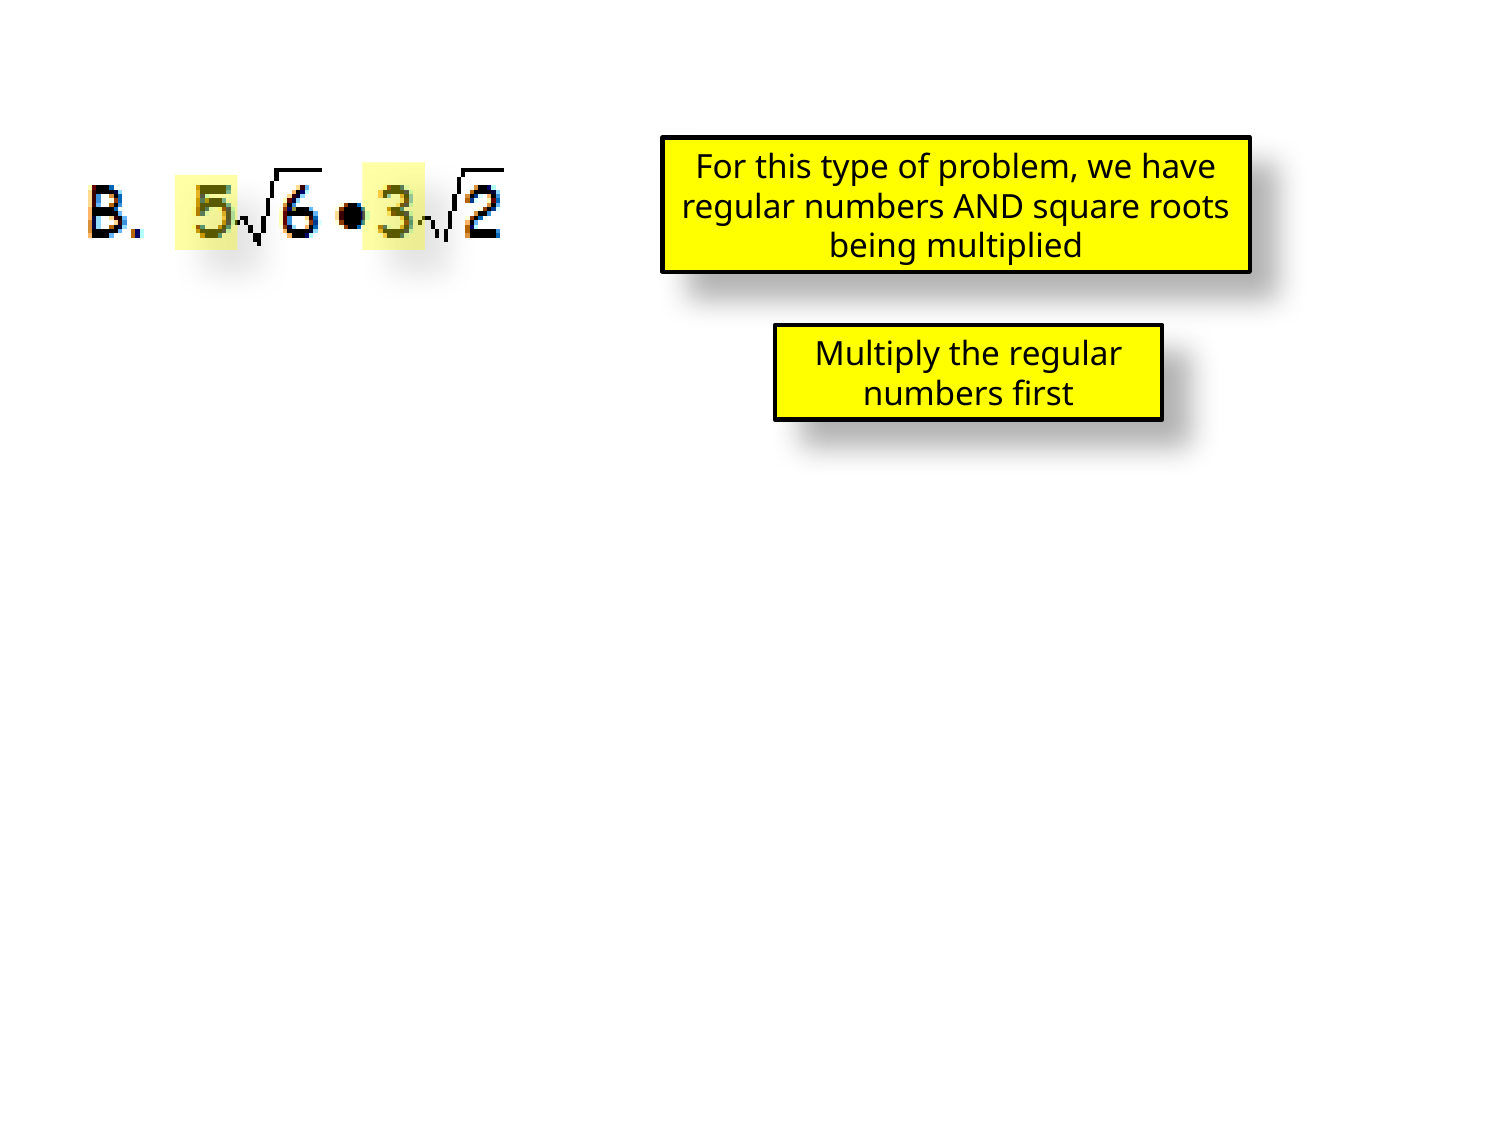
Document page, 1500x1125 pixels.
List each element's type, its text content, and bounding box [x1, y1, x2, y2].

text_box Multiply the regular numbers first [774, 324, 1163, 420]
picture [62, 112, 584, 326]
text_box For this type of problem, we have regular numbers AND square roots being multiplied [662, 137, 1250, 272]
